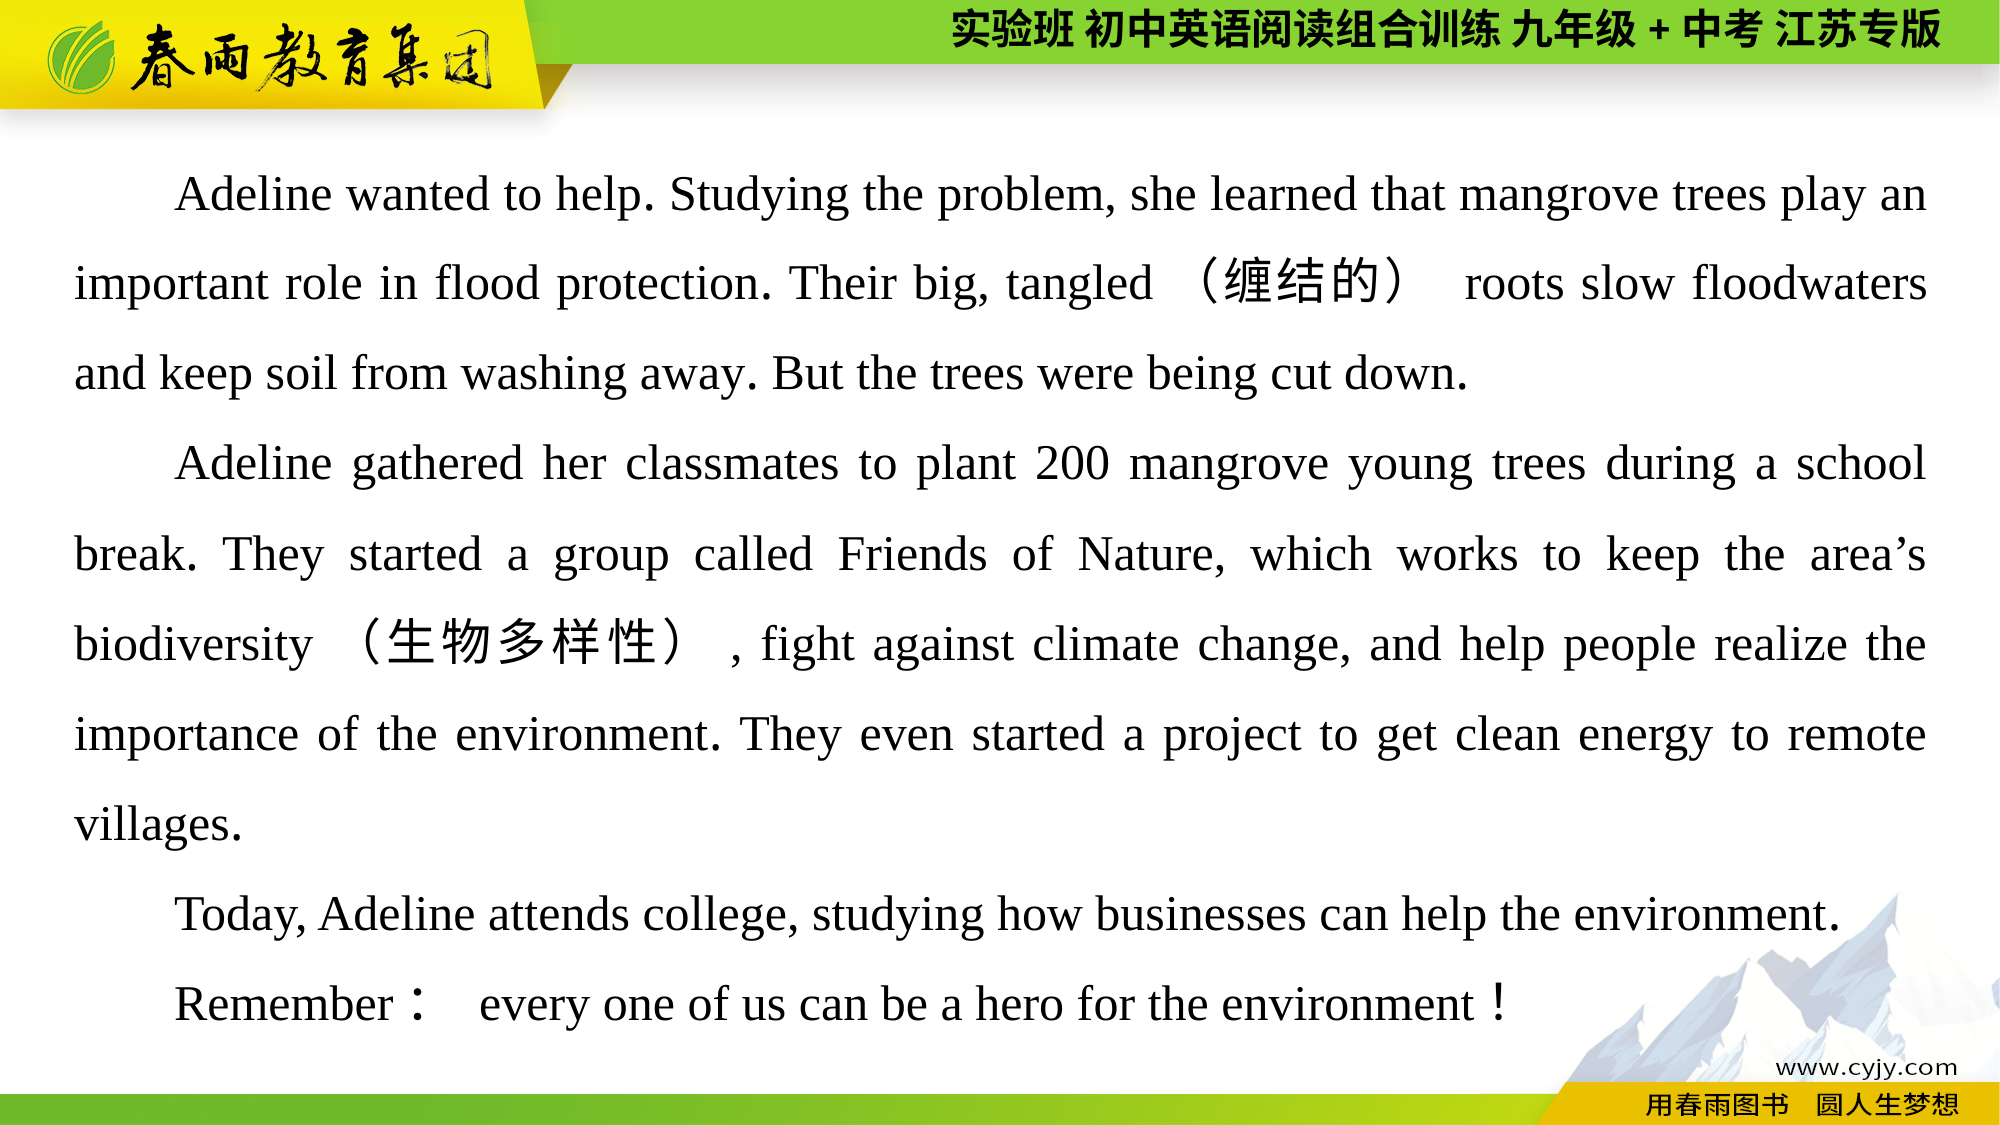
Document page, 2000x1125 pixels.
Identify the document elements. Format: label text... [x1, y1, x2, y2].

list Adeline wanted to help. Studying the problem, she learned that mangrove trees play an important role in flood protection. Their big, tangled（缠结的） roots slow floodwaters and keep soil from washing away. But the trees were being cut down. Adeline gathered her classmates to plant 200 mangrove young trees during a school break. They started a group called Friends of Nature, which works to keep the area’s biodiversity（生物多样性）, fight against climate change, and help people realize the importance of the environment. They even started a project to get clean energy to remote villages. Today, Adeline attends college, studying how businesses can help the environment. Remember： every one of us can be a hero for the environment！ [59, 122, 1944, 1035]
picture [0, 0, 2000, 1125]
